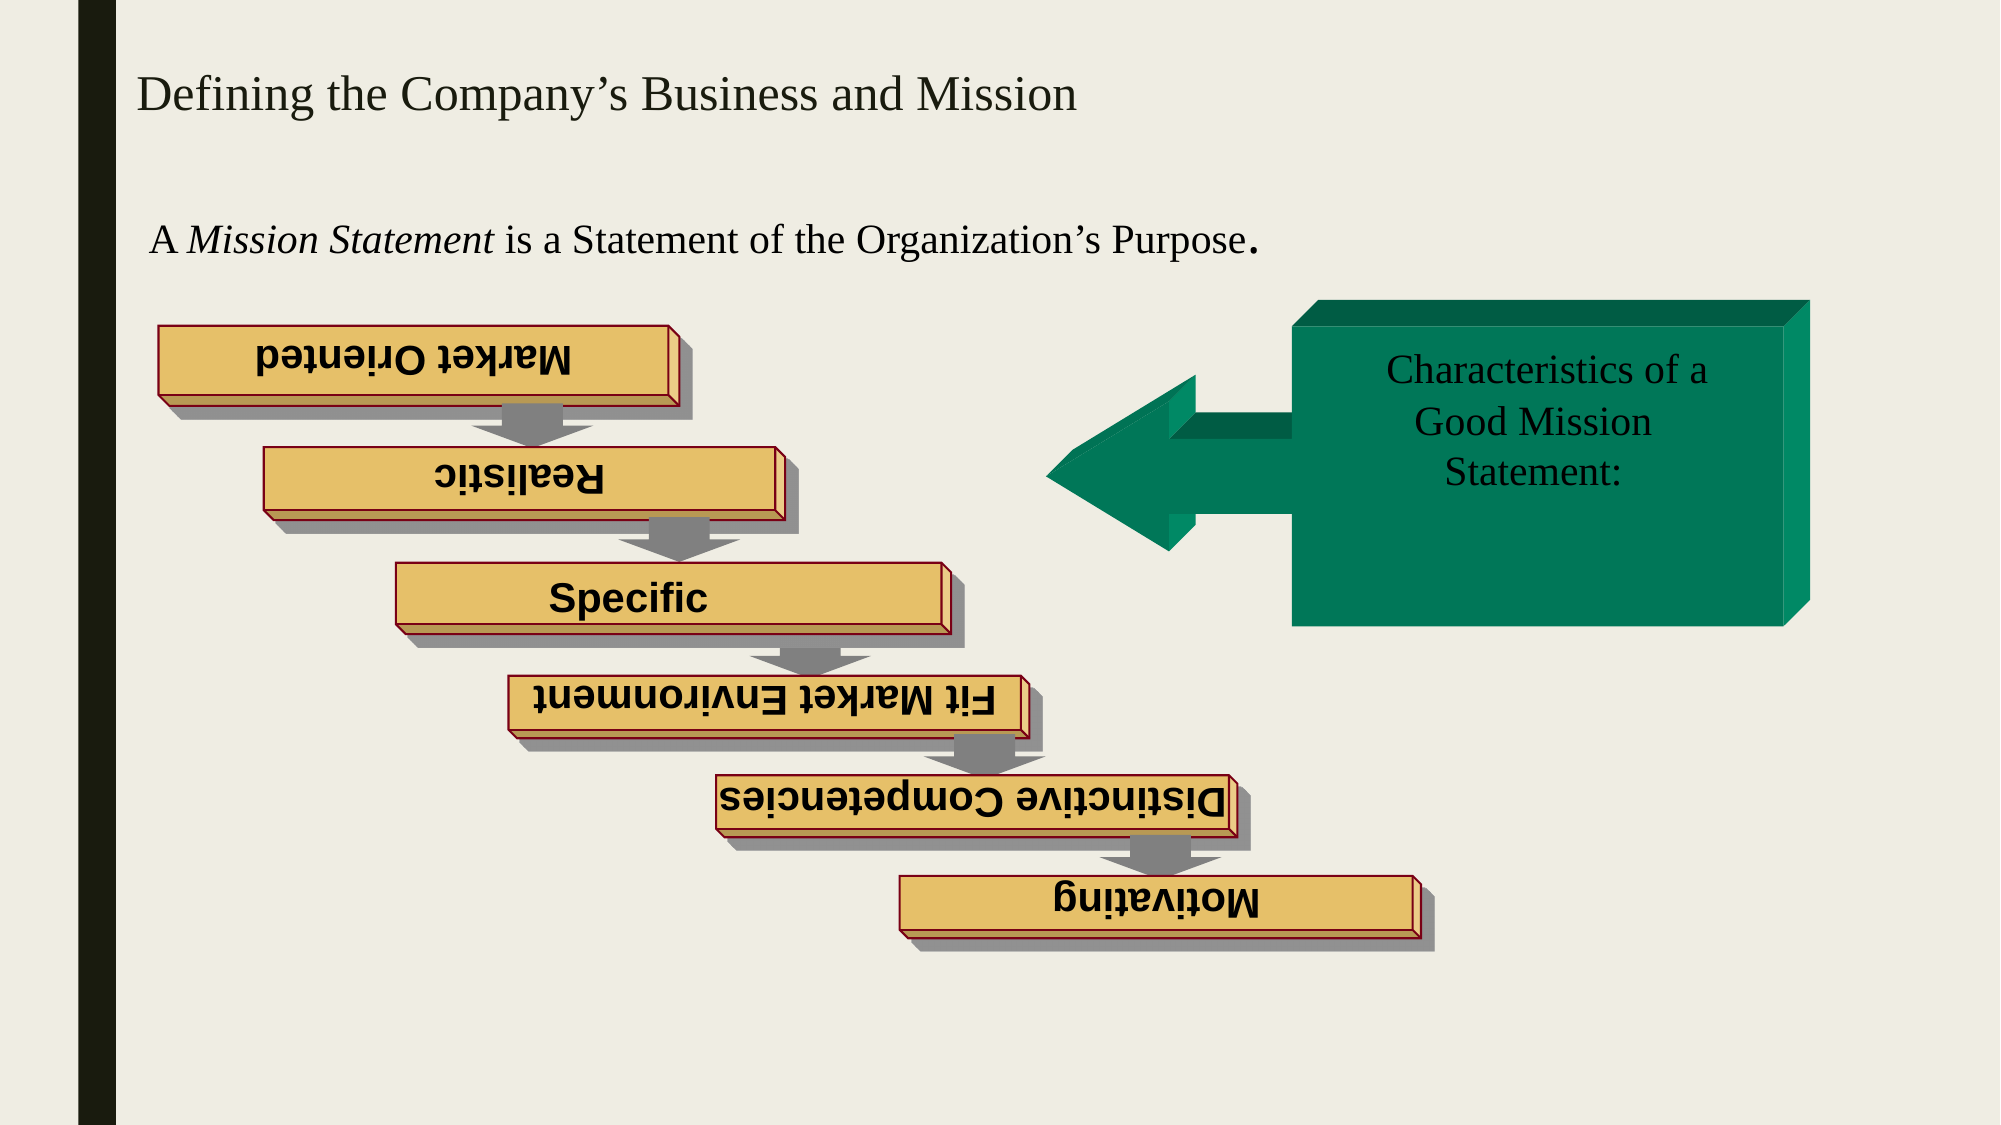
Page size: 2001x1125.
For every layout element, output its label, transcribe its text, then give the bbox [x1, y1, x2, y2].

text_box Defining the Company’s Business and Mission [121, 52, 1397, 241]
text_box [1045, 299, 1819, 635]
text_box A Mission Statement is a Statement of the Organization’s Purpose. [133, 196, 1634, 272]
title [133, 69, 1677, 300]
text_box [158, 325, 1421, 939]
